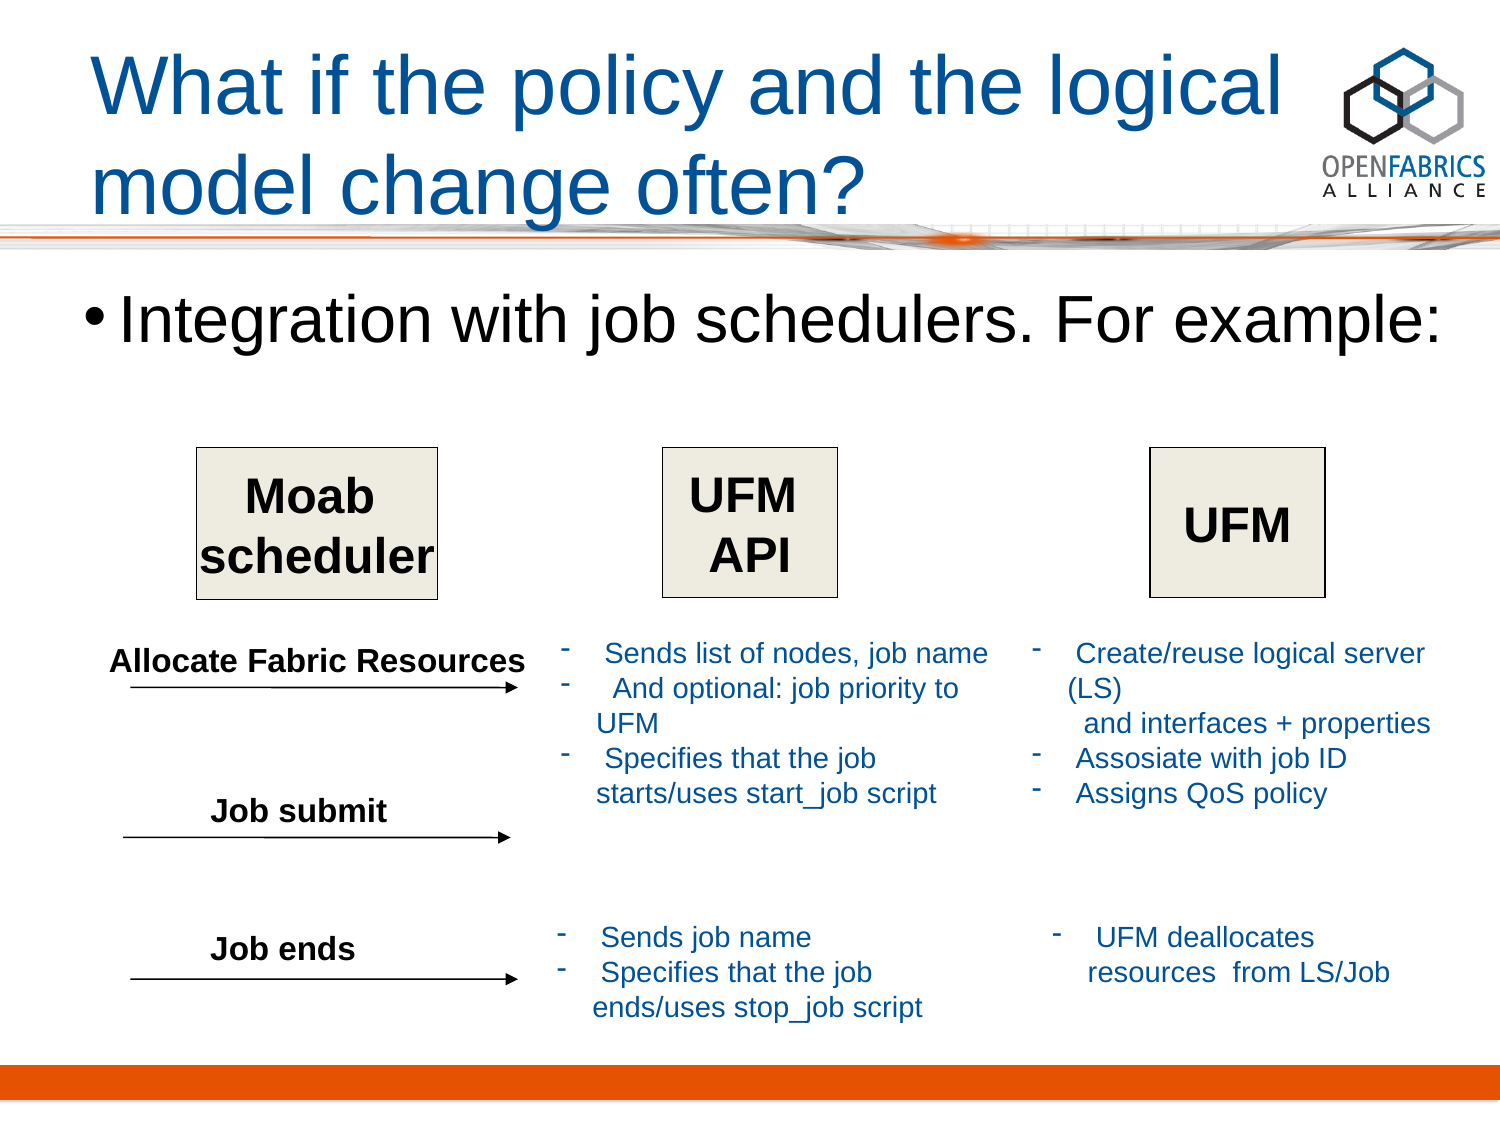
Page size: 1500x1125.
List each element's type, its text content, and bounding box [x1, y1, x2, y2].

text_box Moab scheduler [196, 447, 438, 600]
picture [1312, 37, 1494, 219]
text_box Sends job name Specifies that the job ends/uses stop_job script [542, 911, 1018, 1031]
text_box Sends list of nodes, job name And optional: job priority to UFM Specifies that the job starts/uses start_job script [545, 627, 1021, 817]
text_box [130, 681, 518, 694]
title What if the policy and the logical model change often? [74, 37, 1301, 226]
text_box Job ends [195, 919, 371, 975]
picture [0, 224, 1500, 236]
text_box Allocate Fabric Resources [94, 632, 542, 687]
text_box Job submit [195, 782, 403, 837]
text_box [130, 972, 518, 986]
text_box UFM deallocates resources from LS/Job [1037, 911, 1463, 997]
text_box Integration with job schedulers. For example: [68, 280, 1460, 364]
text_box [123, 831, 511, 844]
text_box UFM API [662, 447, 838, 598]
picture [0, 239, 1500, 250]
text_box UFM [1149, 447, 1325, 598]
text_box Create/reuse logical server (LS) and interfaces + properties Assosiate with job ID Assigns QoS policy [1021, 627, 1493, 817]
